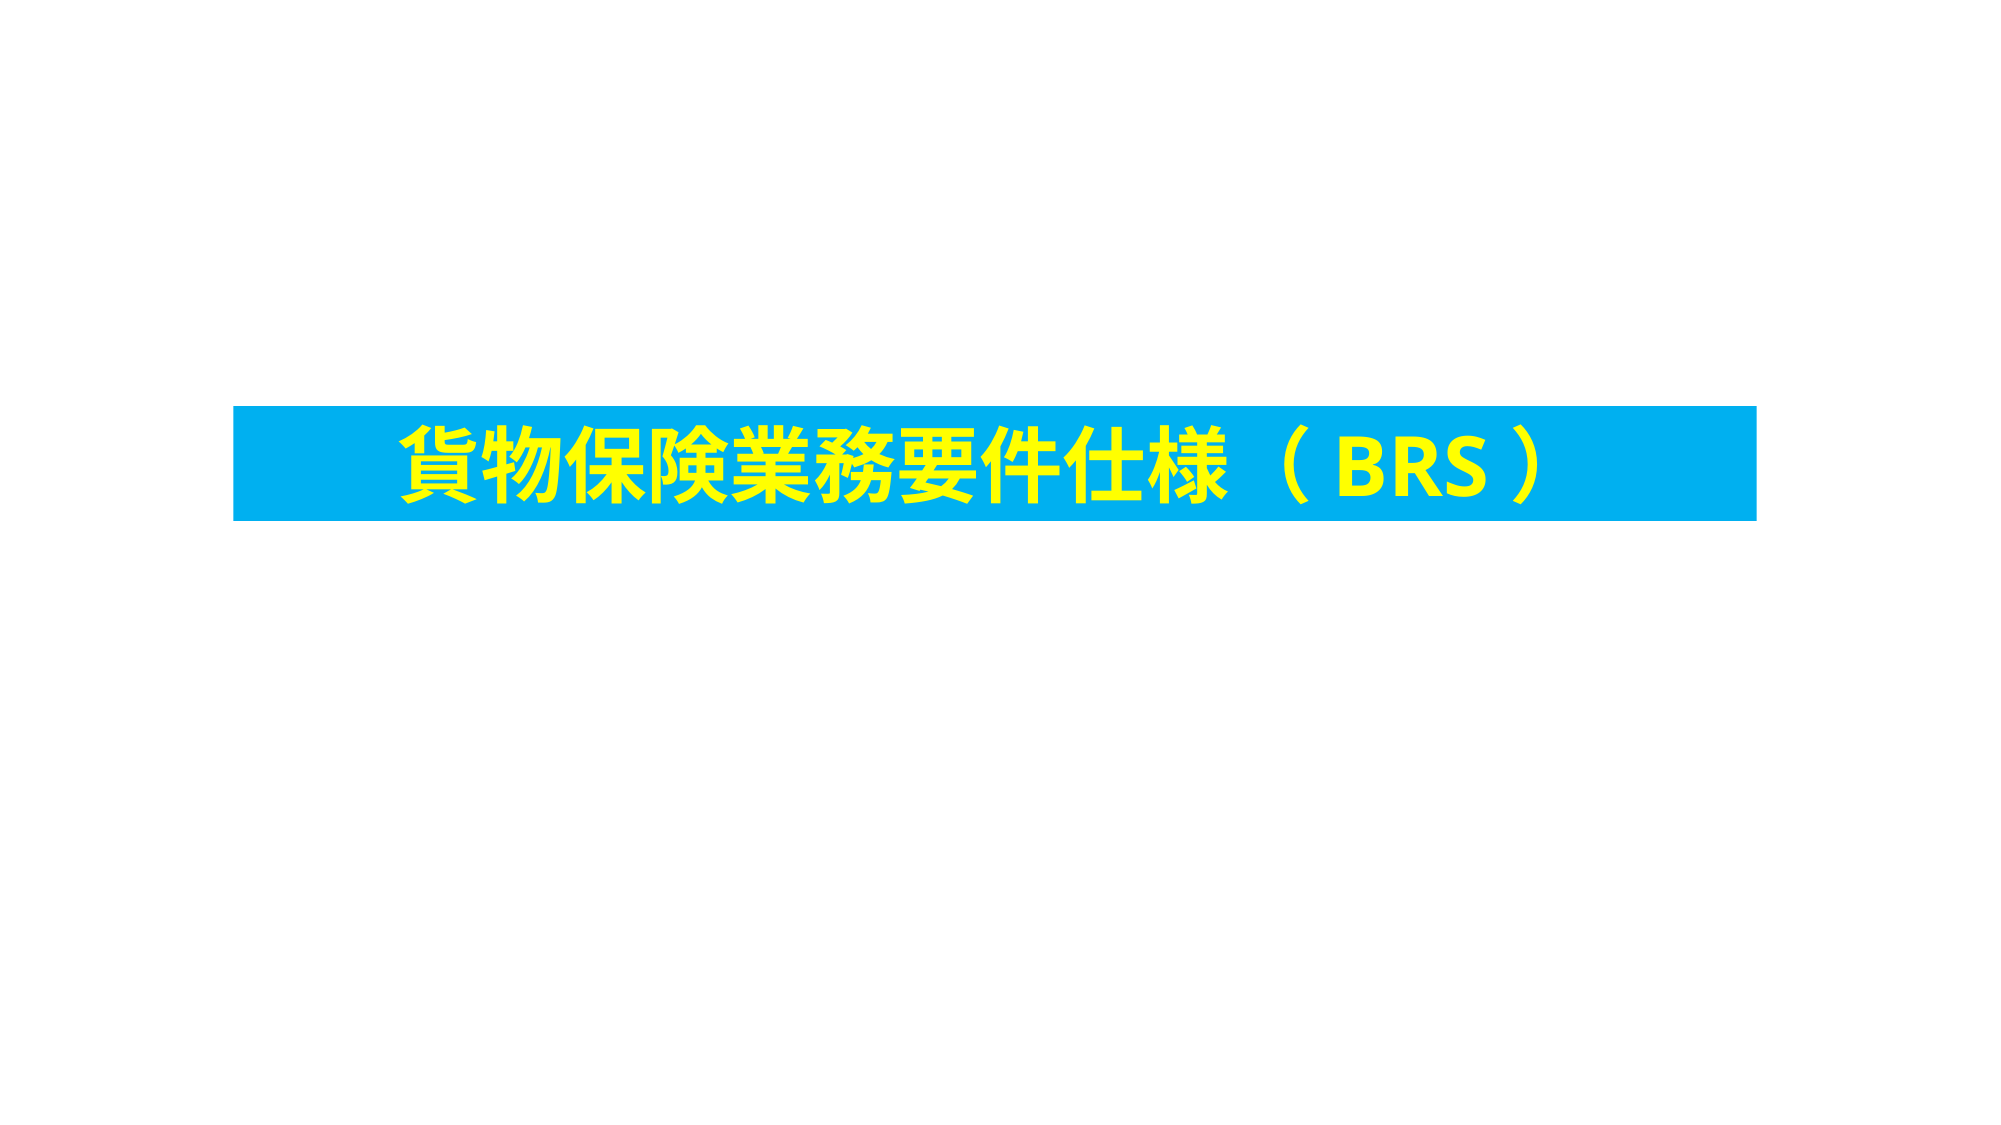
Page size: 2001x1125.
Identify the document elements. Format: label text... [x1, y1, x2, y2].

text_box 貨物保険業務要件仕様（BRS） [233, 406, 1757, 521]
